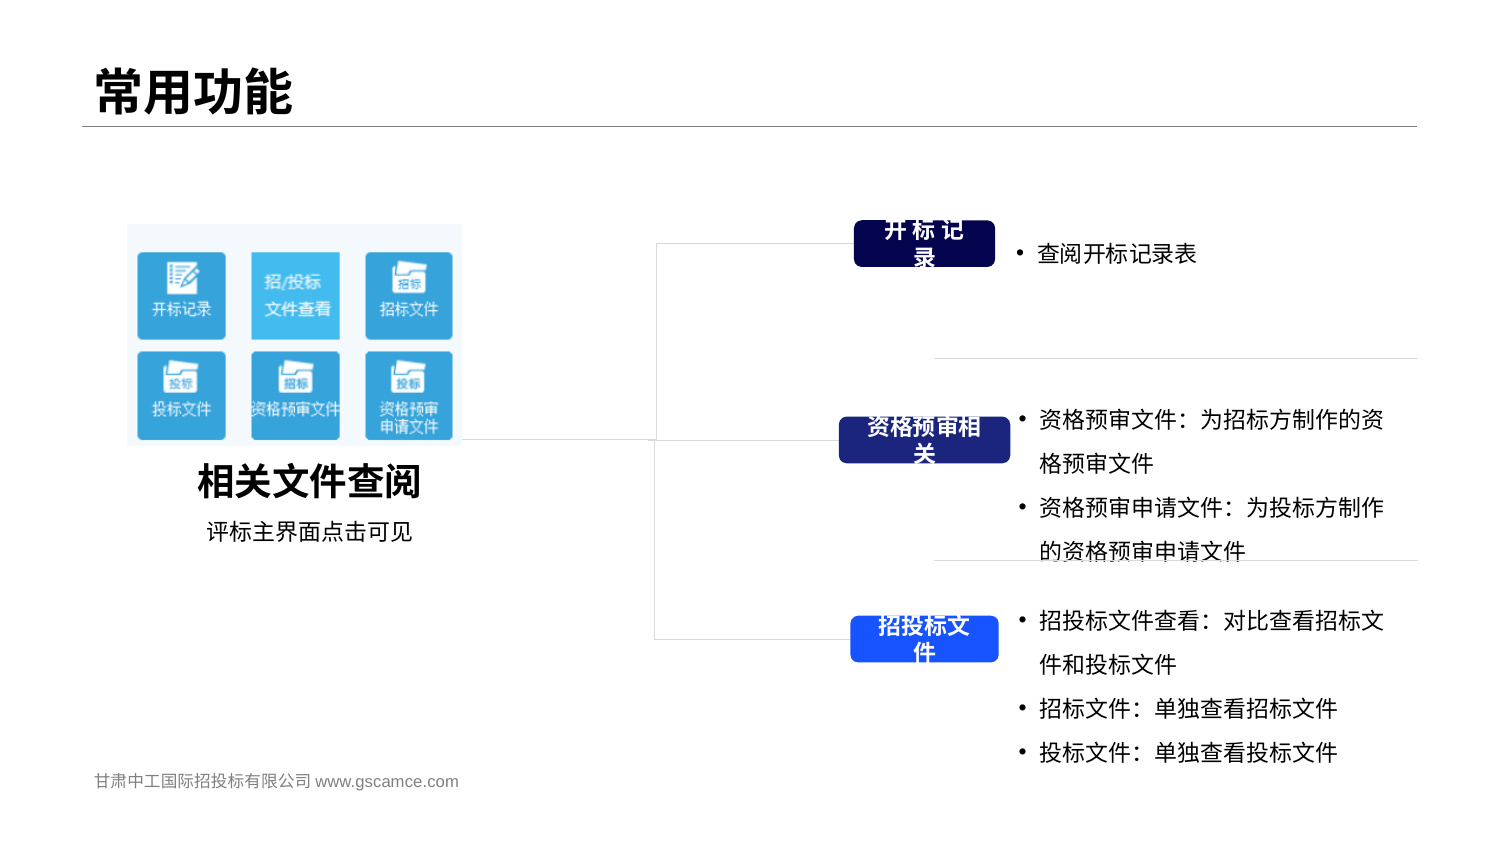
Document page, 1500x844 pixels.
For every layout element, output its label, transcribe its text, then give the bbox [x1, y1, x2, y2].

footer 甘肃中工国际招投标有限公司www.gscamce.com [82, 767, 592, 794]
title 常用功能 [82, 0, 1418, 127]
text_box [82, 215, 1420, 722]
picture [127, 224, 462, 446]
